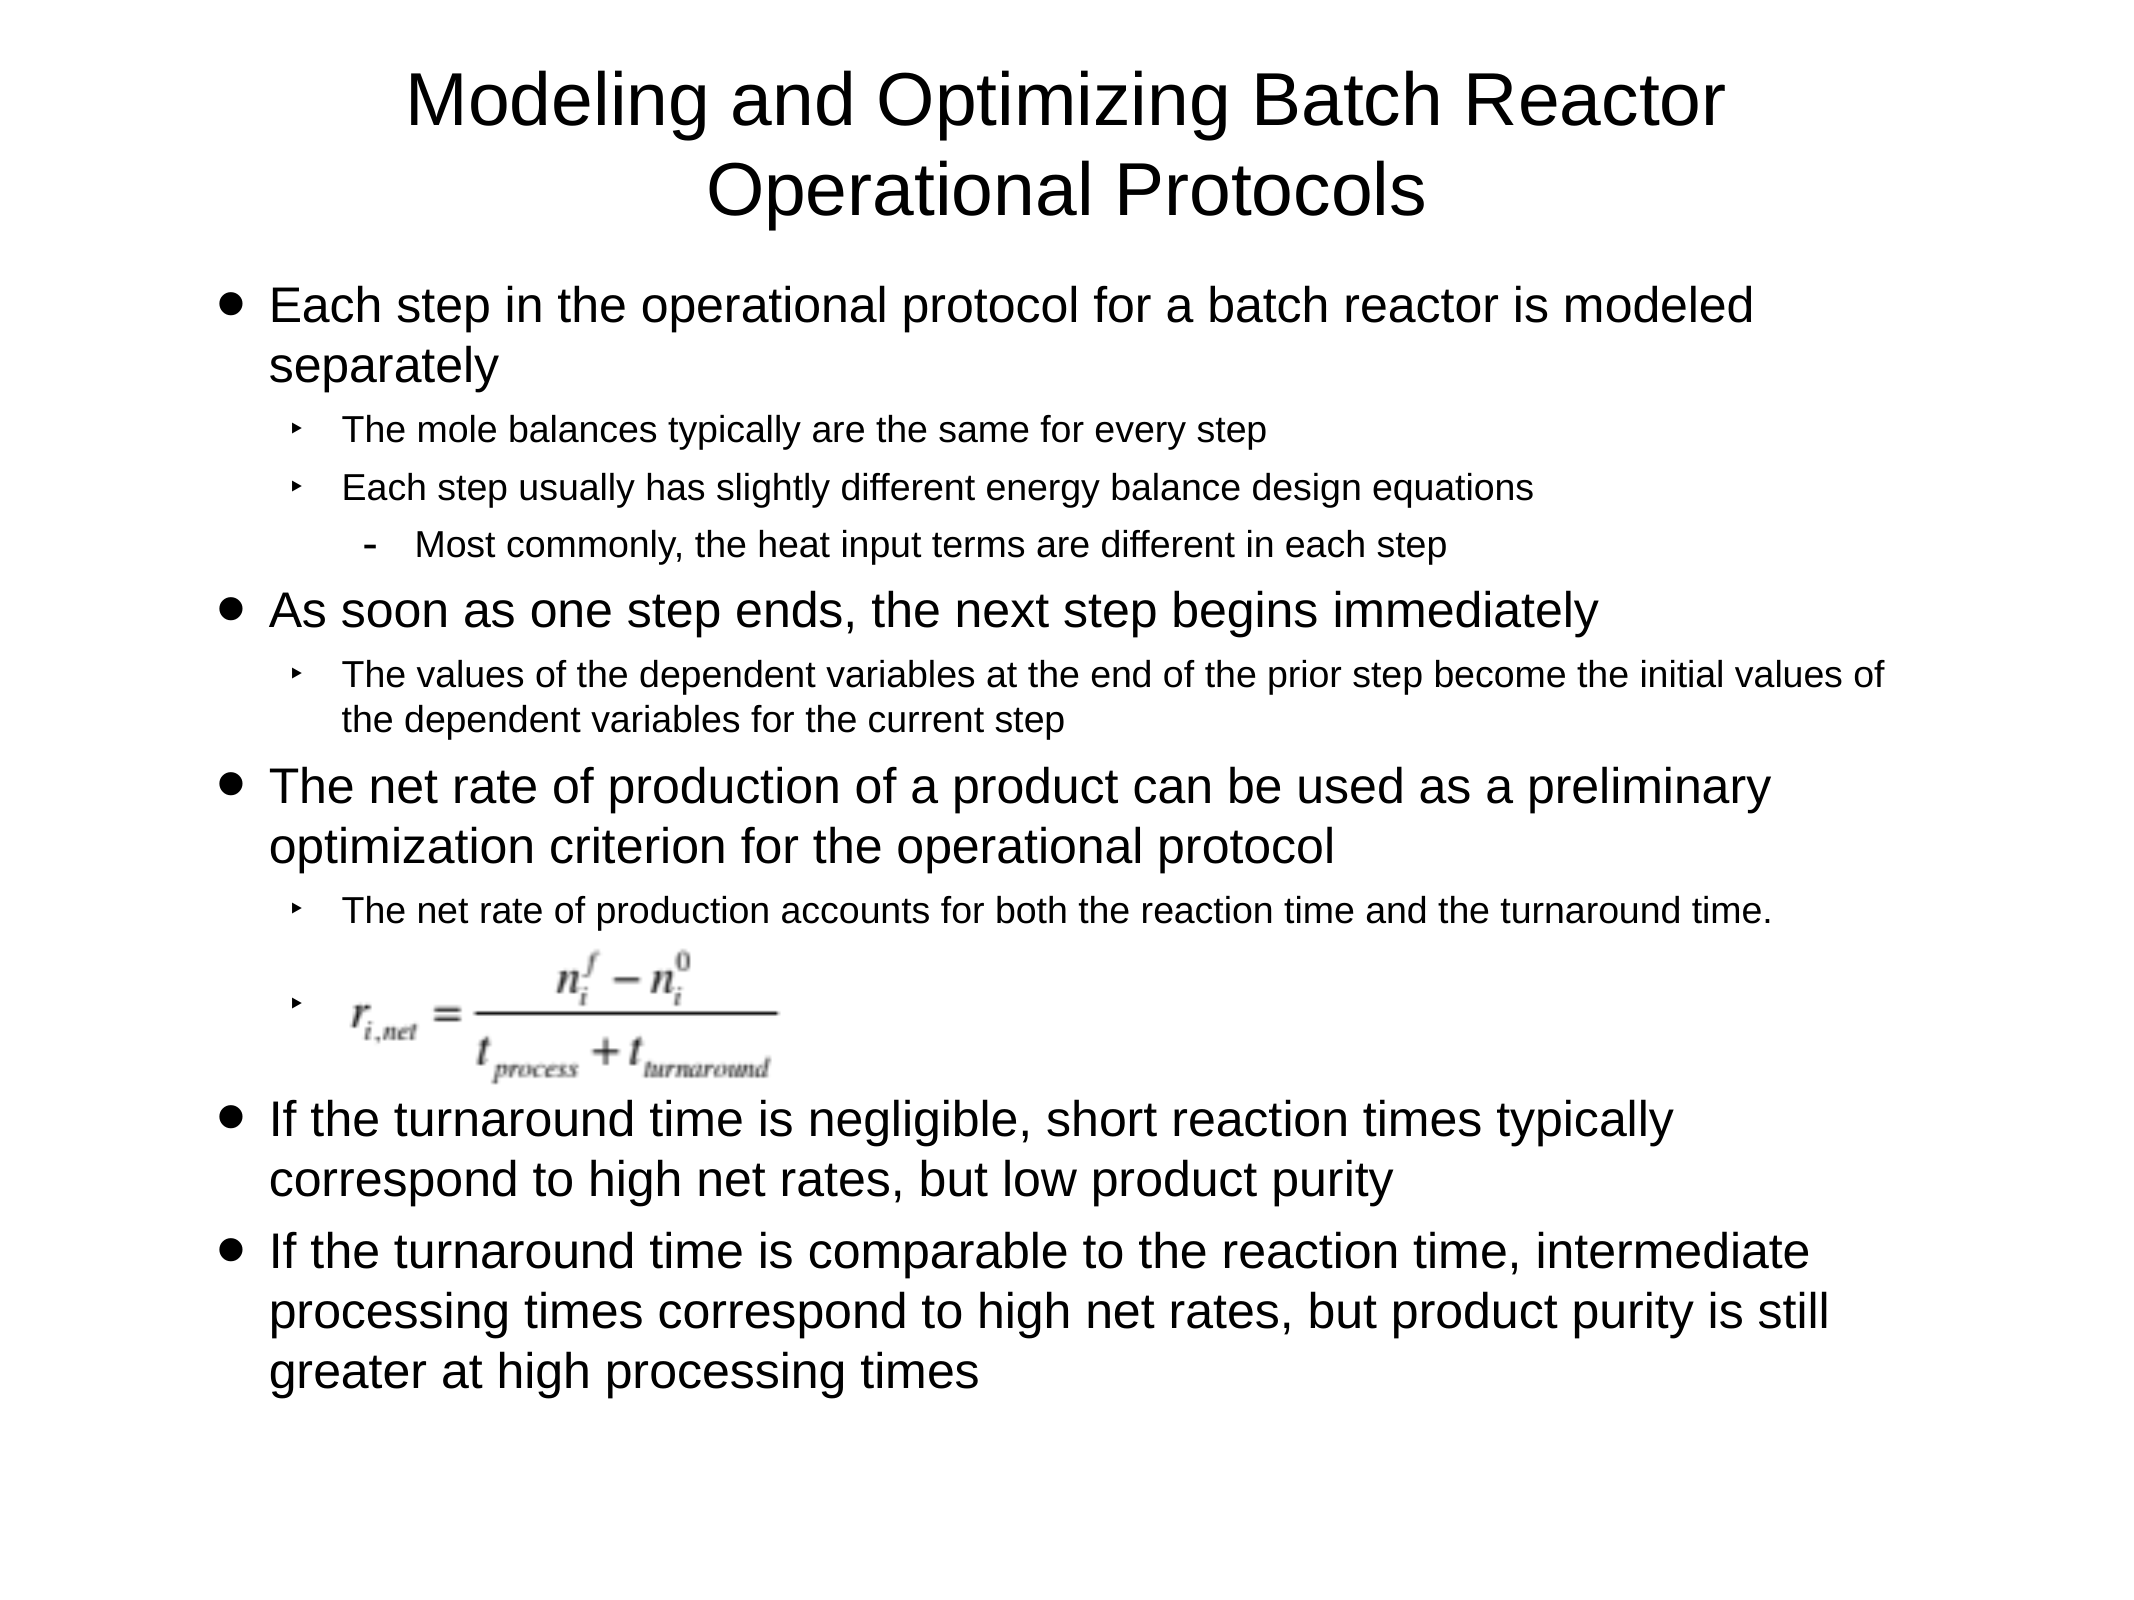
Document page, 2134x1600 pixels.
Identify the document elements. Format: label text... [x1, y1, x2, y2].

picture [345, 941, 784, 1088]
list Each step in the operational protocol for a batch reactor is modeled separately The mole balances typically are the same for every step Each step usually has slightly different energy balance design equations Most commonly, the heat input terms are different in each step As soon as one step ends, the next step begins immediately The values of the dependent variables at the end of the prior step become the initial values of the dependent variables for the current step The net rate of production of a product can be used as a preliminary optimization criterion for the operational protocol The net rate of production accounts for both the reaction time and the turnaround time. If the turnaround time is negligible, short reaction times typically correspond to high net rates, but low product purity If the turnaround time is comparable to the reaction time, intermediate processing times correspond to high net rates, but product purity is still greater at high processing times [208, 264, 1925, 1463]
title Modeling and Optimizing Batch Reactor Operational Protocols [208, 41, 1925, 250]
